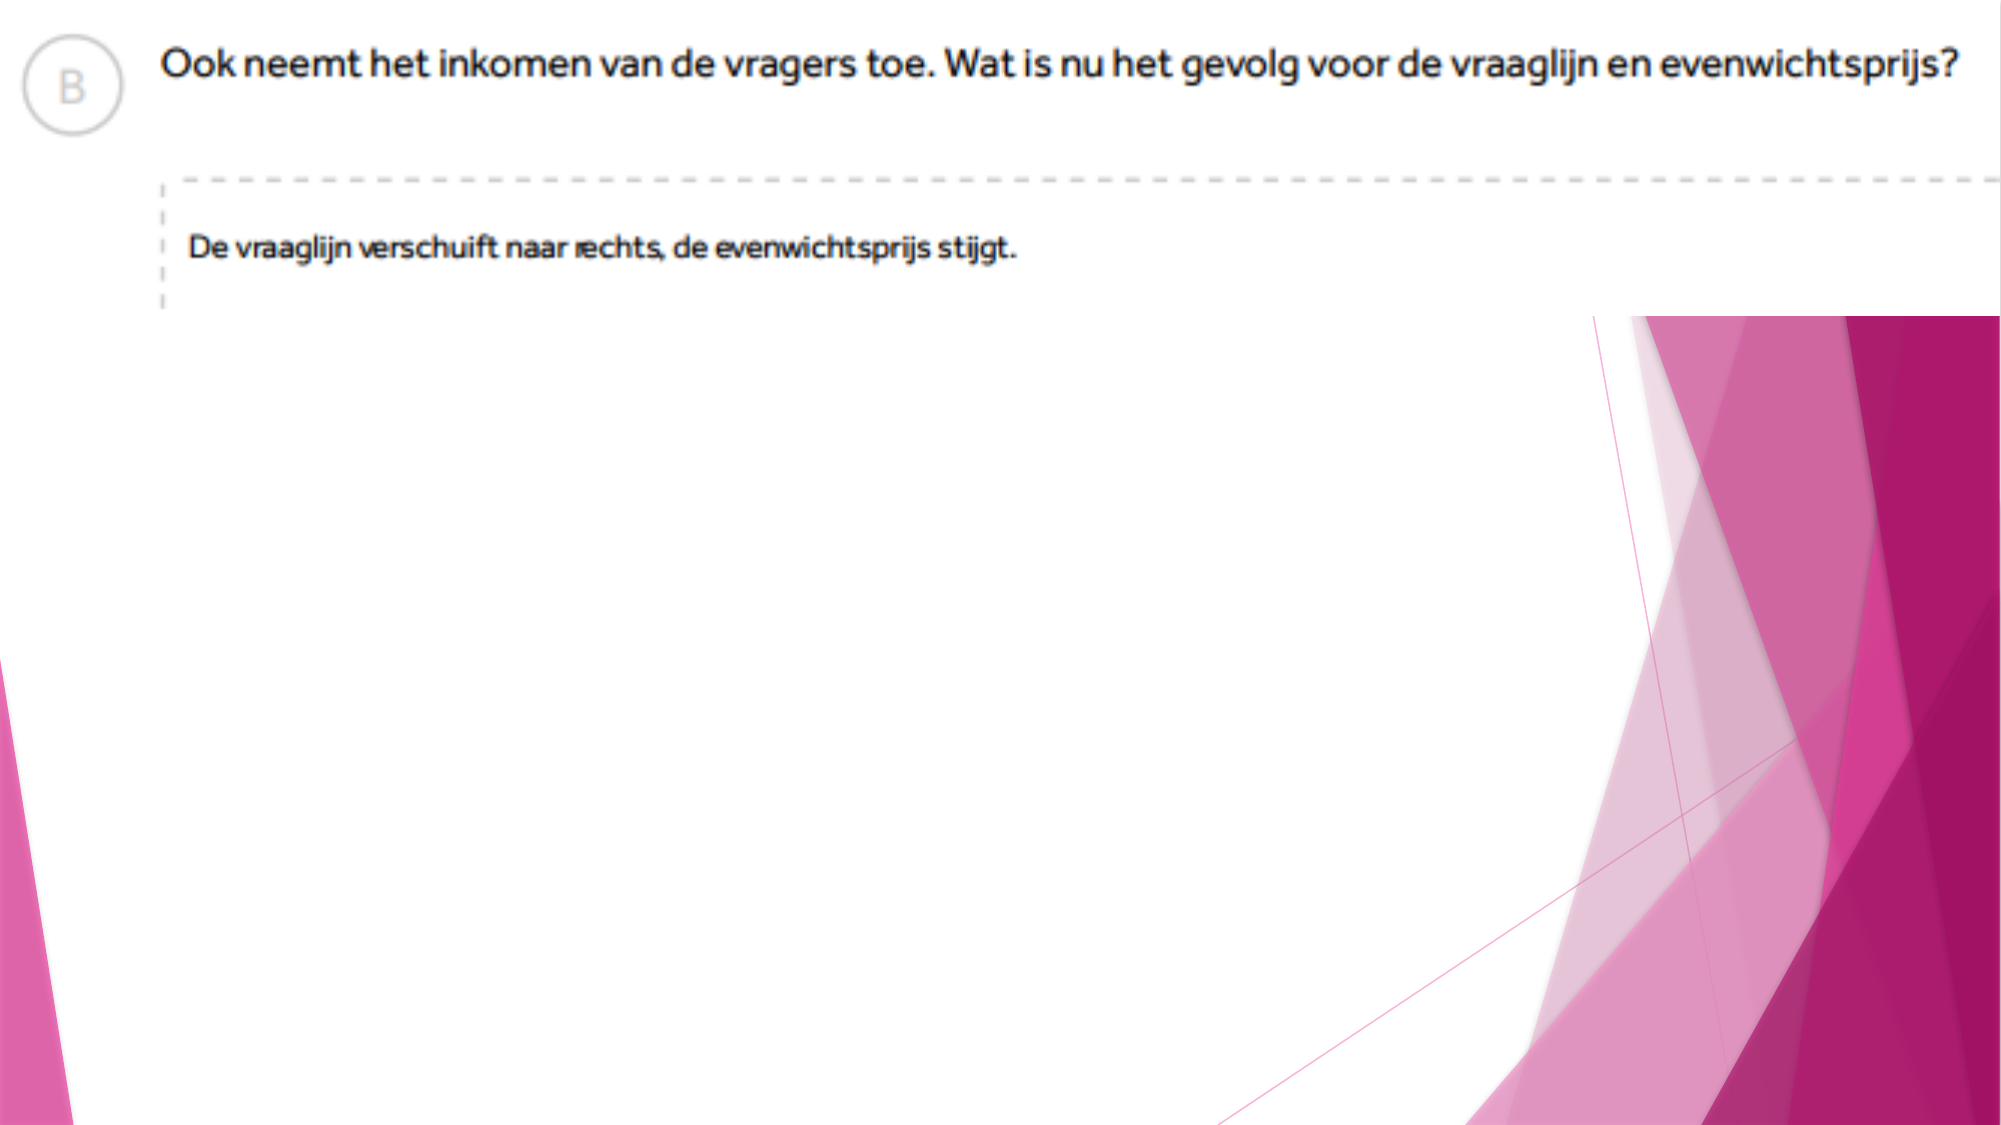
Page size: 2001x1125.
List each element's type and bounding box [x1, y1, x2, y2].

picture [0, 0, 2000, 316]
